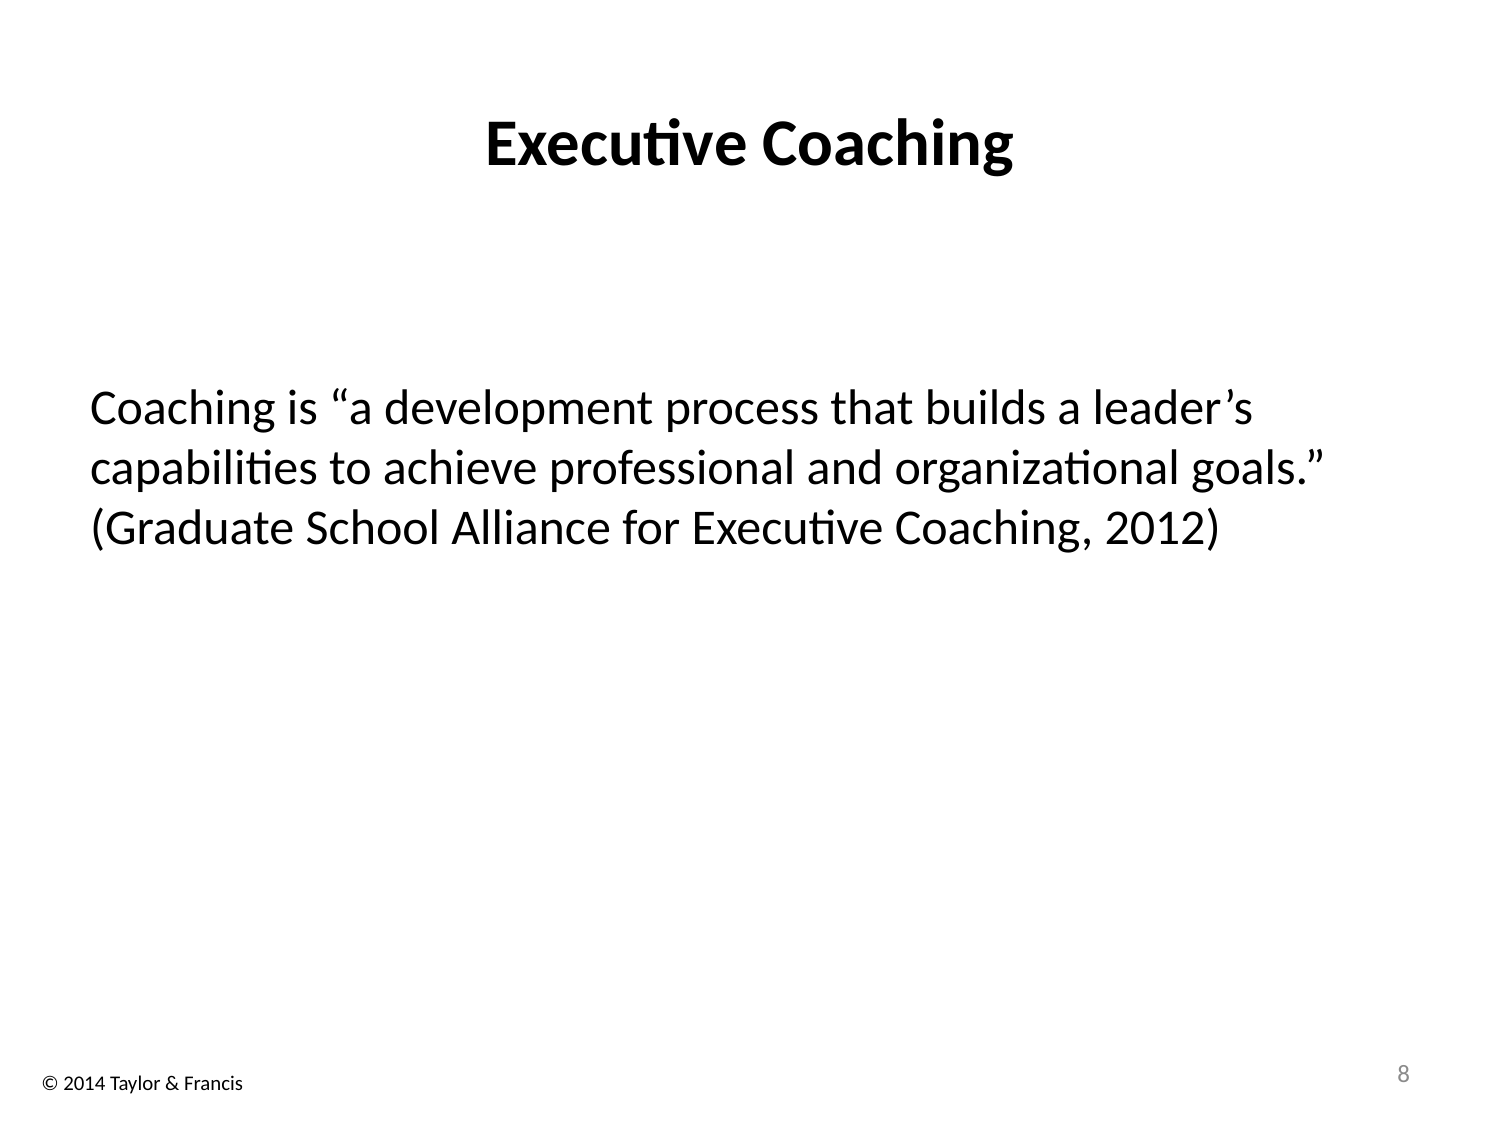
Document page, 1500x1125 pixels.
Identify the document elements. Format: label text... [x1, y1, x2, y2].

text_box © 2014 Taylor & Francis [26, 1062, 262, 1102]
list Coaching is “a development process that builds a leader’s capabilities to achieve professional and organizational goals.” (Graduate School Alliance for Executive Coaching, 2012) [75, 366, 1425, 867]
title Executive Coaching [75, 45, 1425, 233]
slide_number 8 [1074, 1042, 1425, 1103]
